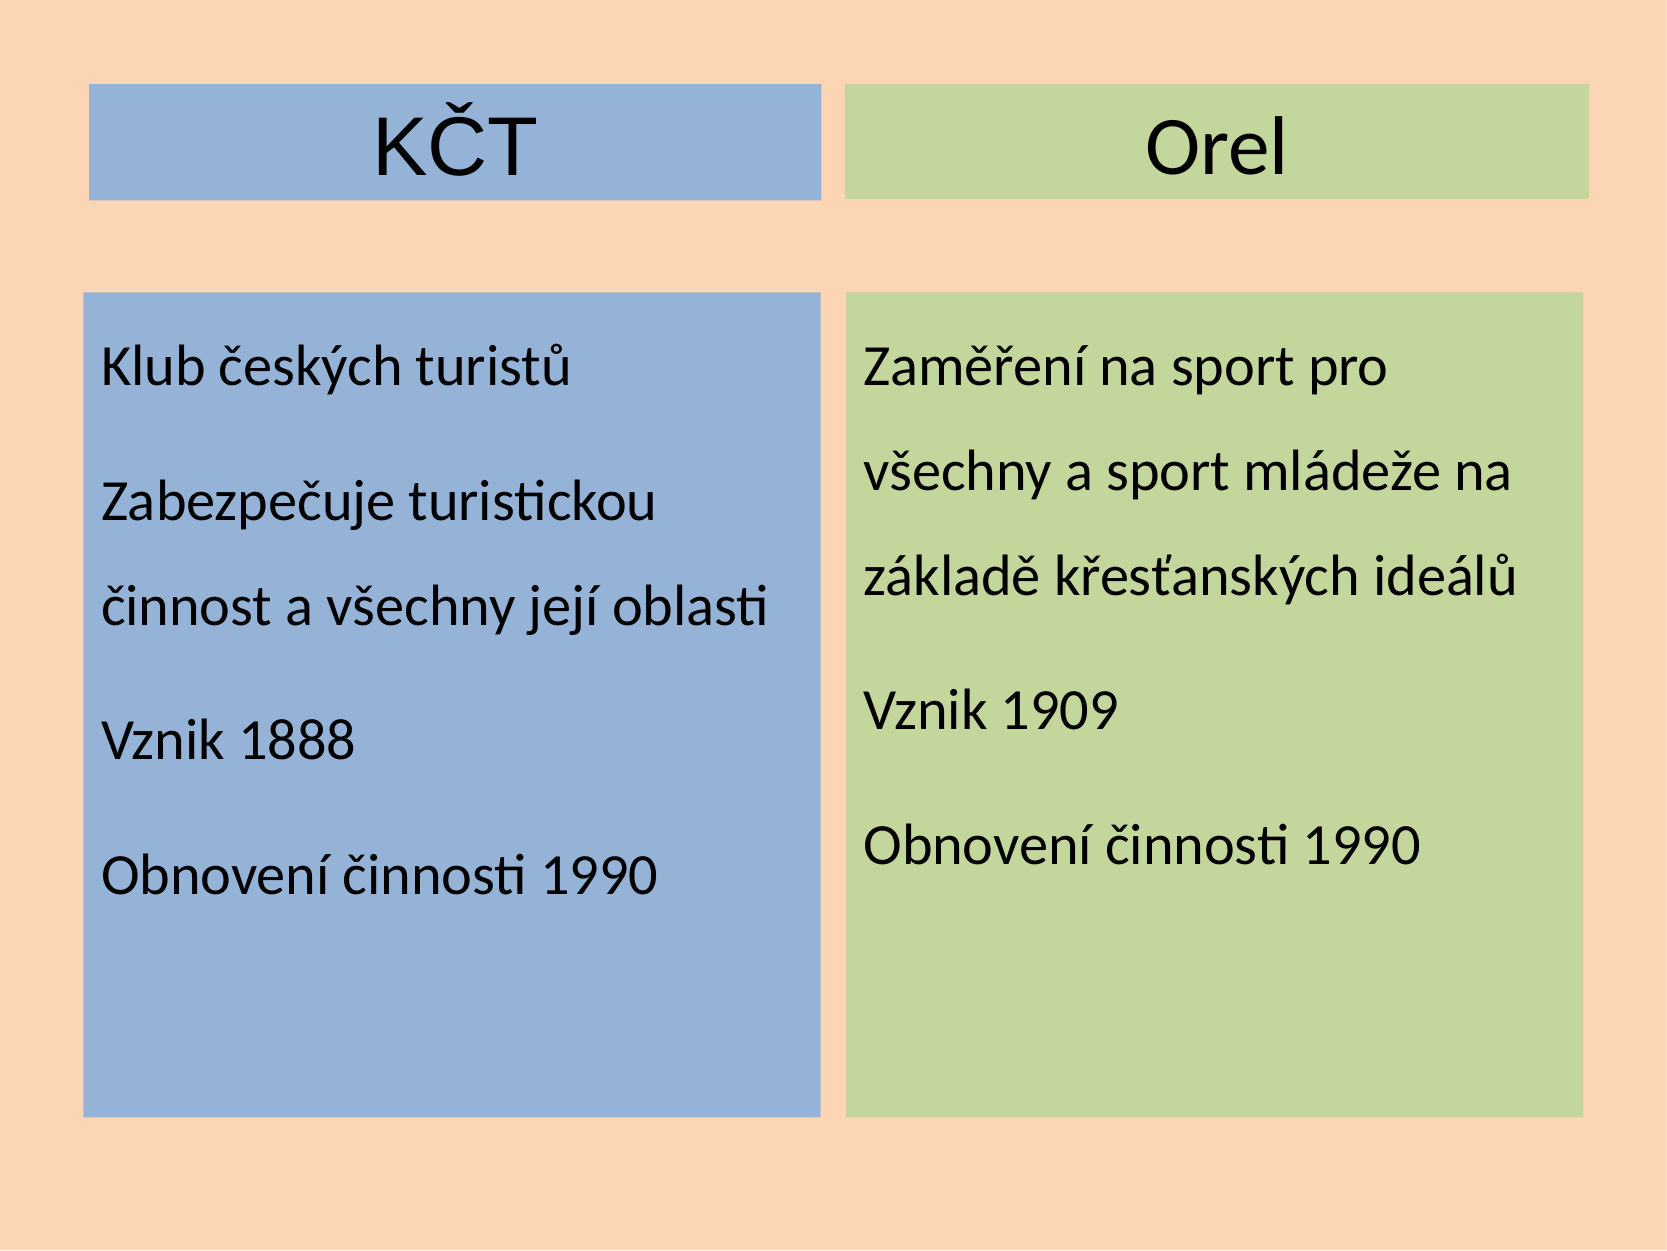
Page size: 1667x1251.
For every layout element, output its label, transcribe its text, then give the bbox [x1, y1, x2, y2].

title KČT [89, 84, 822, 201]
list Zaměření na sport pro všechny a sport mládeže na základě křesťanských ideálů Vznik 1909 Obnovení činnosti 1990 [845, 292, 1584, 1118]
text_box Orel [845, 84, 1590, 199]
list Klub českých turistů Zabezpečuje turistickou činnost a všechny její oblasti Vznik 1888 Obnovení činnosti 1990 [83, 292, 821, 1118]
